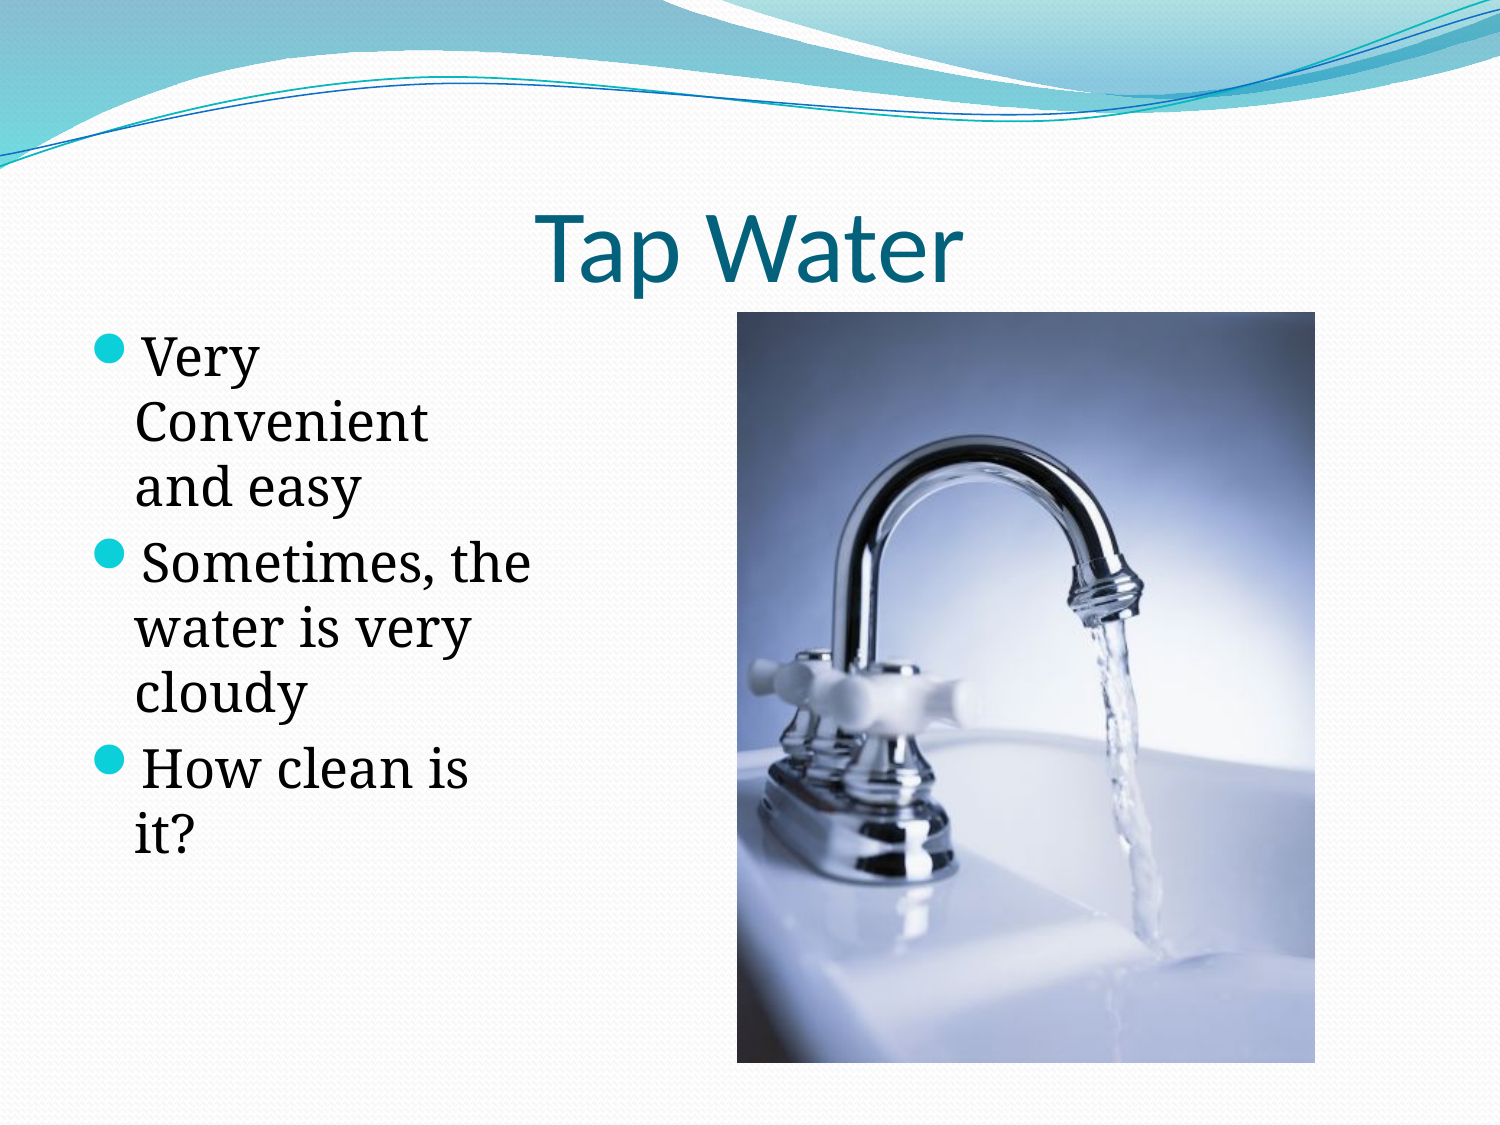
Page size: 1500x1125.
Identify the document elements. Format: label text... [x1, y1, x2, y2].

list Very Convenient and easy Sometimes, the water is very cloudy How clean is it? [74, 314, 551, 1043]
picture [737, 312, 1315, 1063]
title Tap Water [74, 115, 1426, 304]
